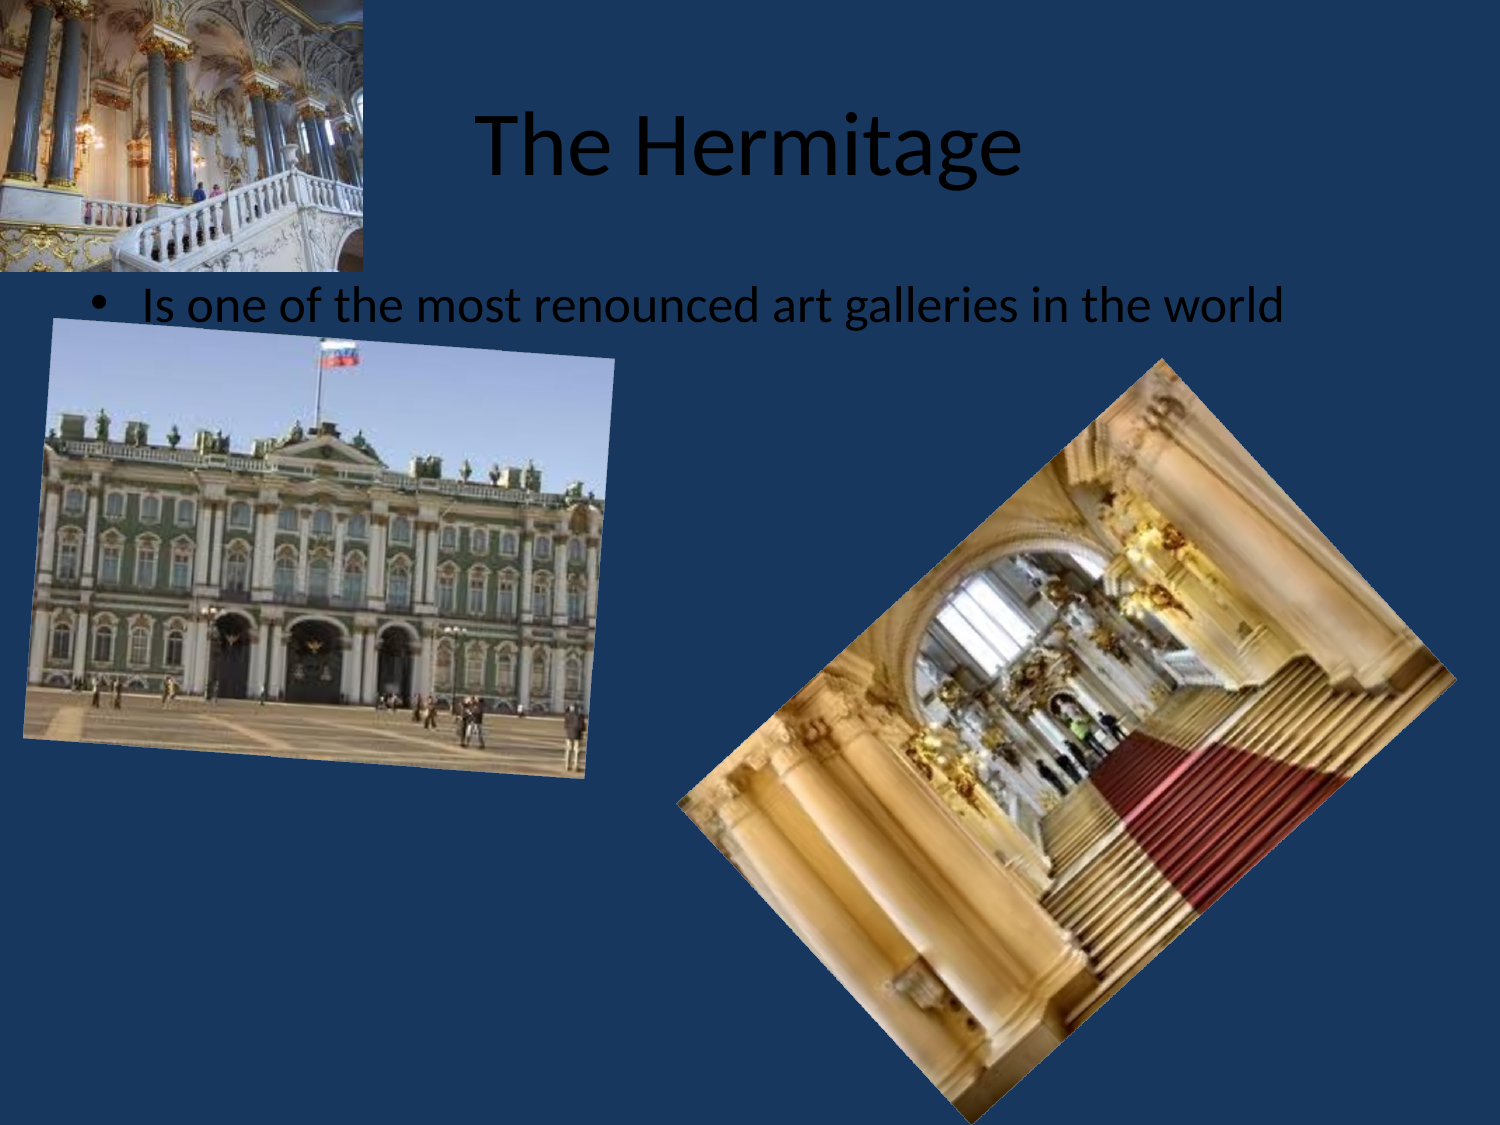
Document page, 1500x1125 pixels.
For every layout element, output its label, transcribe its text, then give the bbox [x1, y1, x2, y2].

title The Hermitage [366, 45, 1425, 233]
list Is one of the most renounced art galleries in the world [75, 262, 1425, 375]
picture [24, 319, 614, 778]
picture [0, 0, 363, 272]
picture [678, 360, 1456, 1124]
